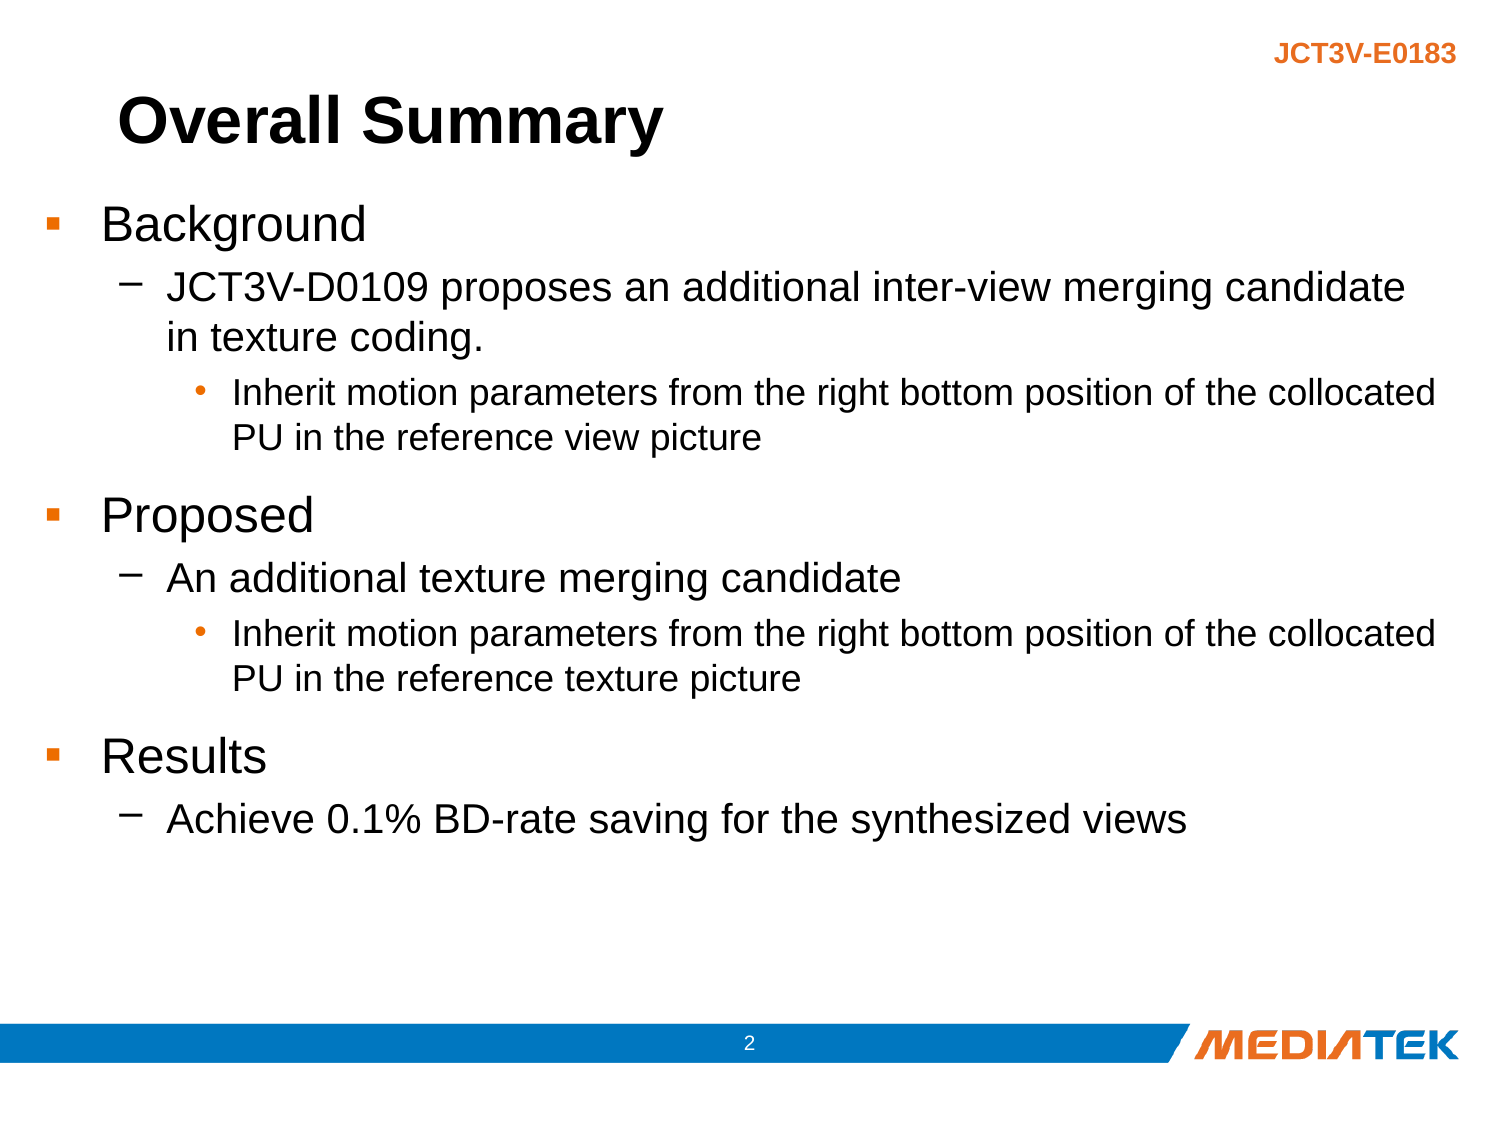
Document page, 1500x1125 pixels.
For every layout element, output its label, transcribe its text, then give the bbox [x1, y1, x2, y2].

picture [0, 1023, 711, 1063]
list Background JCT3V-D0109 proposes an additional inter-view merging candidate in texture coding. Inherit motion parameters from the right bottom position of the collocated PU in the reference view picture Proposed An additional texture merging candidate Inherit motion parameters from the right bottom position of the collocated PU in the reference texture picture Results Achieve 0.1% BD-rate saving for the synthesized views [29, 184, 1459, 998]
title Overall Summary [101, 62, 1425, 172]
slide_number 1 [711, 1022, 789, 1090]
picture [789, 1023, 1459, 1063]
